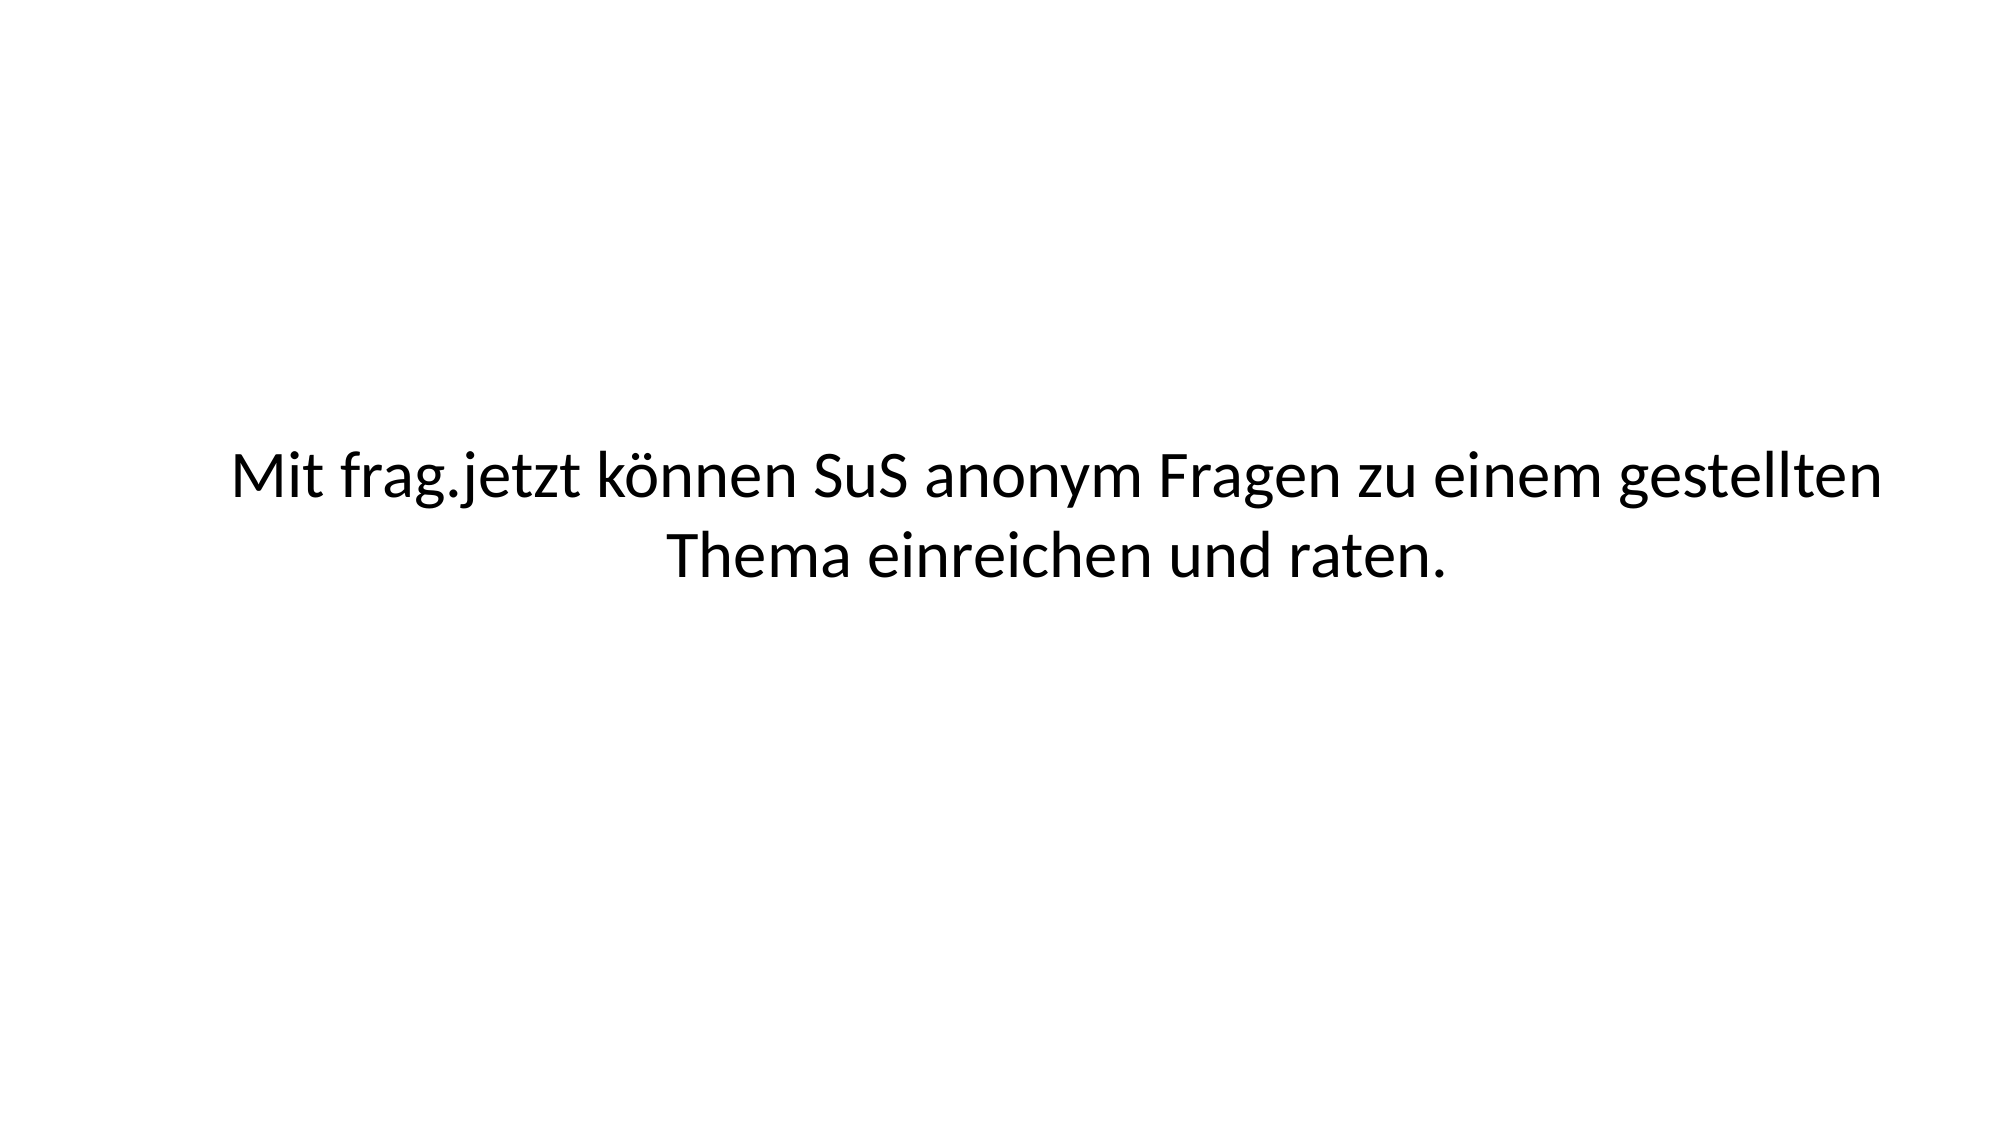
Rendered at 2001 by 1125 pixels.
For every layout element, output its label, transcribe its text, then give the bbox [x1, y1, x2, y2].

text_box Mit frag.jetzt können SuS anonym Fragen zu einem gestellten Thema einreichen und raten. [186, 423, 1929, 599]
